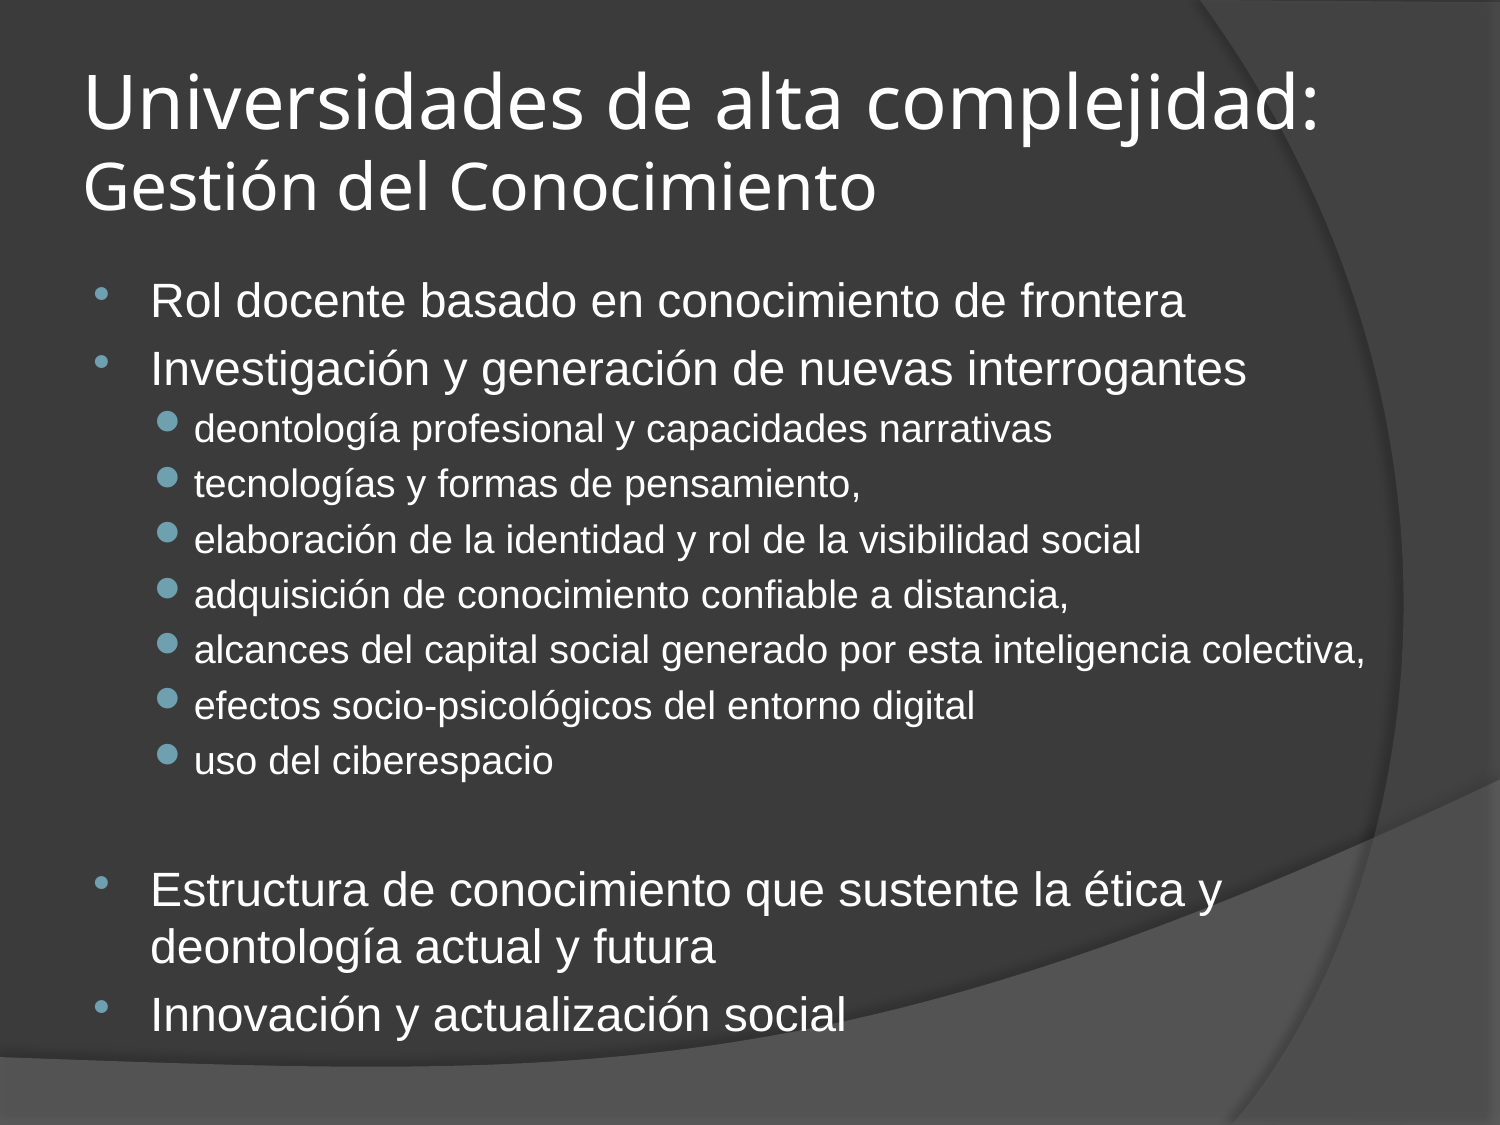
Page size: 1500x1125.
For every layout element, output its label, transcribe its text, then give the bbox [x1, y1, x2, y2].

list Rol docente basado en conocimiento de frontera Investigación y generación de nuevas interrogantes deontología profesional y capacidades narrativas tecnologías y formas de pensamiento, elaboración de la identidad y rol de la visibilidad social adquisición de conocimiento confiable a distancia, alcances del capital social generado por esta inteligencia colectiva, efectos socio-psicológicos del entorno digital uso del ciberespacio Estructura de conocimiento que sustente la ética y deontología actual y futura Innovación y actualización social [75, 262, 1471, 1059]
title Universidades de alta complejidad: Gestión del Conocimiento [75, 45, 1400, 233]
